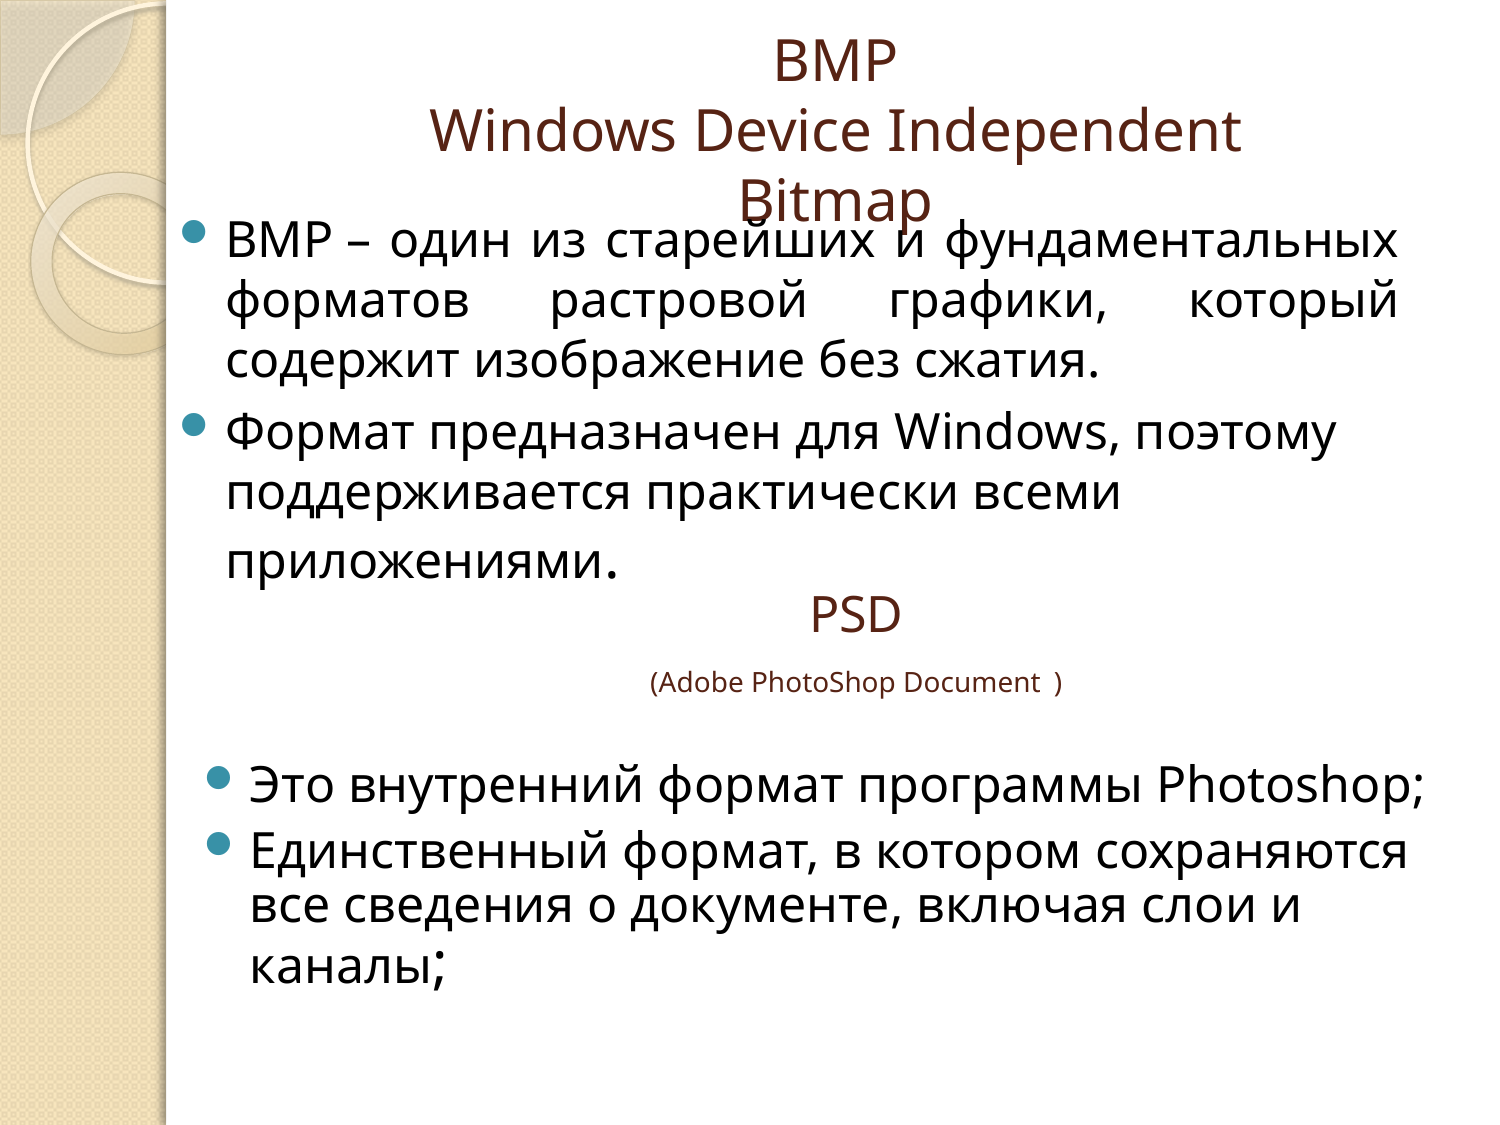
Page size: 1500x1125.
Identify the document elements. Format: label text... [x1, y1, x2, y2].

text_box PSD (Adobe PhotoShop Document ) [478, 574, 1235, 711]
list BMP – один из старейших и фундаментальных форматов растровой графики, который содержит изображение без сжатия. Формат предназначен для Windows, поэтому поддерживается практически всеми приложениями. [150, 199, 1415, 551]
text_box Это внутренний формат программы Photoshop; Единственный формат, в котором сохраняются все сведения о документе, включая слои и каналы; [175, 751, 1451, 1044]
title BMP Windows Device Independent Bitmap [324, 25, 1347, 199]
